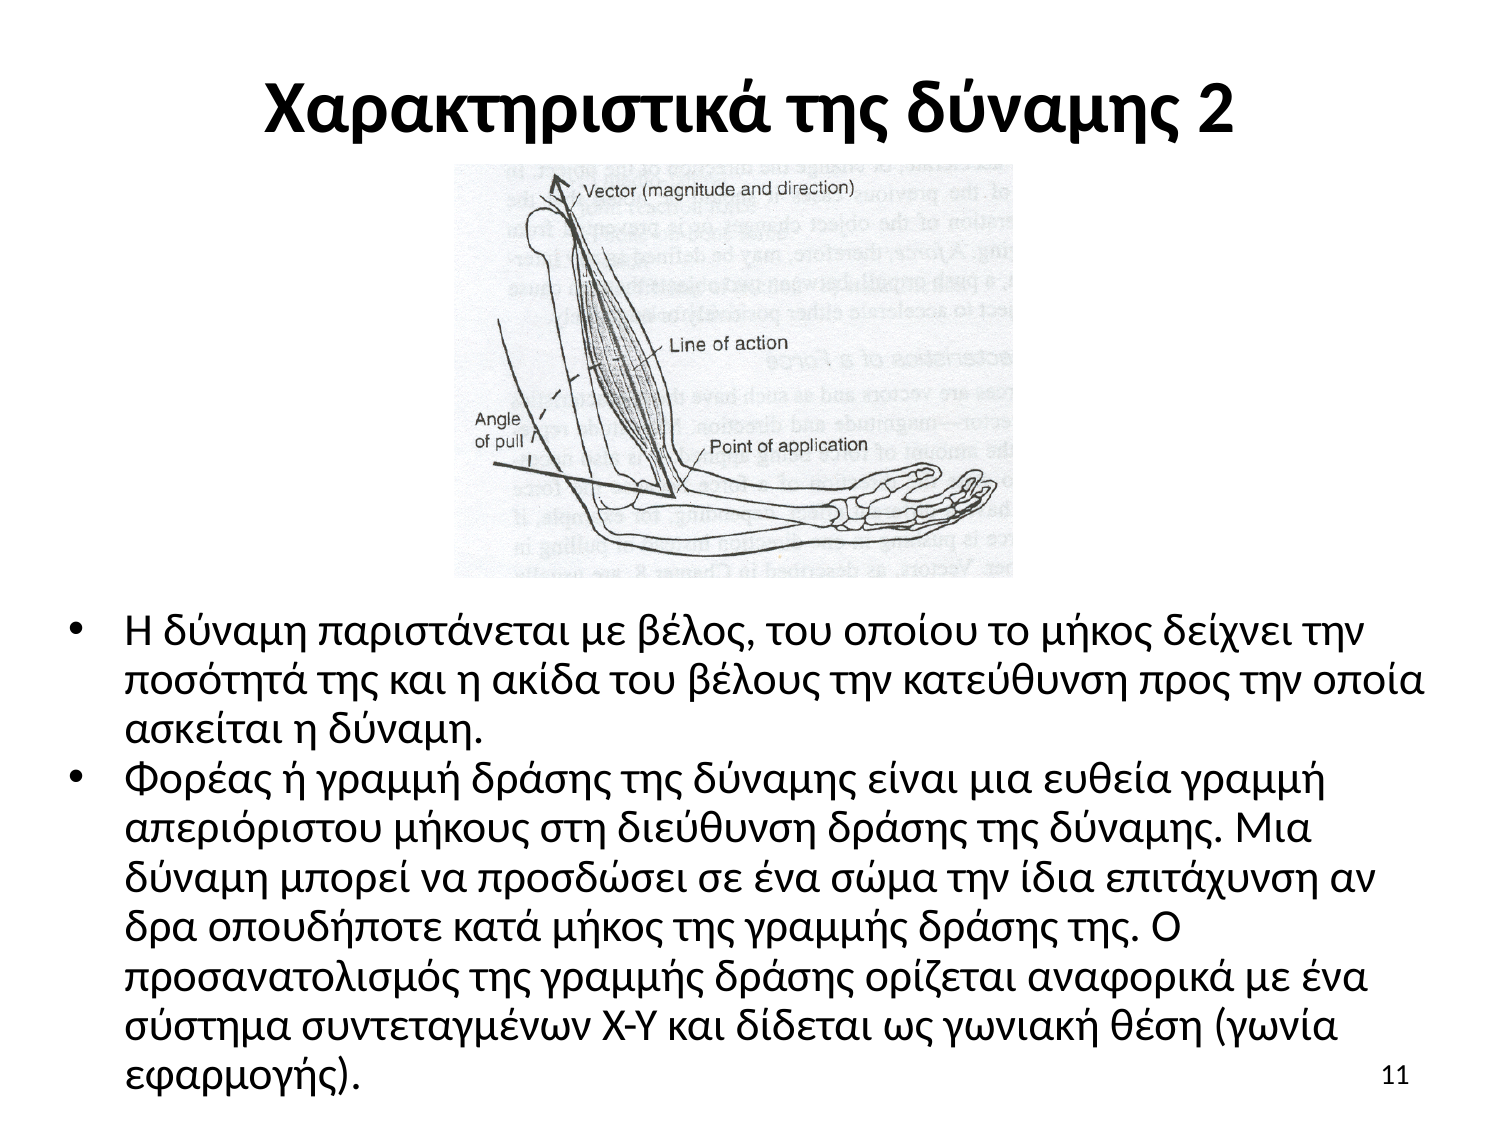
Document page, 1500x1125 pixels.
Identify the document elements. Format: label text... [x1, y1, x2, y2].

picture [454, 163, 1013, 578]
list Η δύναμη παριστάνεται με βέλος, του οποίου το μήκος δείχνει την ποσότητά της και η ακίδα του βέλους την κατεύθυνση προς την οποία ασκείται η δύναμη. Φορέας ή γραμμή δράσης της δύναμης είναι μια ευθεία γραμμή απεριόριστου μήκους στη διεύθυνση δράσης της δύναμης. Μια δύναμη μπορεί να προσδώσει σε ένα σώμα την ίδια επιτάχυνση αν δρα οπουδήποτε κατά μήκος της γραμμής δράσης της. Ο προσανατολισμός της γραμμής δράσης ορίζεται αναφορικά με ένα σύστημα συντεταγμένων Χ-Υ και δίδεται ως γωνιακή θέση (γωνία εφαρμογής). [53, 597, 1459, 1083]
title Χαρακτηριστικά της δύναμης 2 [75, 45, 1425, 161]
slide_number 11 [1074, 1042, 1425, 1103]
